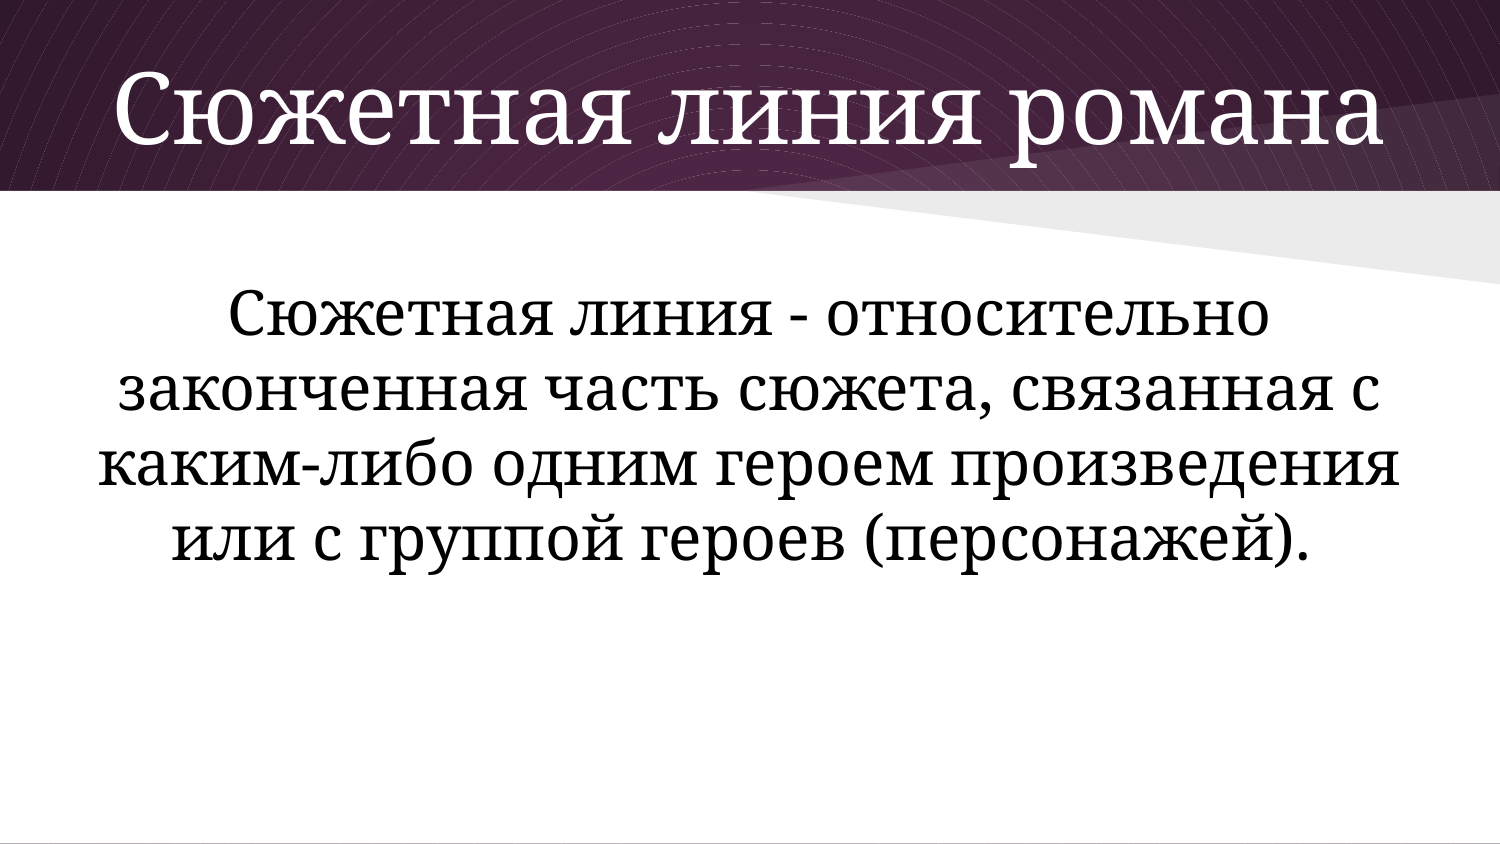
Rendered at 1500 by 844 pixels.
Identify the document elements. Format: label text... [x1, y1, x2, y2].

title Сюжетная линия романа [75, 33, 1425, 175]
list Сюжетная линия - относительно законченная часть сюжета, связанная с каким-либо одним героем произведения или с группой героев (персонажей). [75, 257, 1425, 808]
